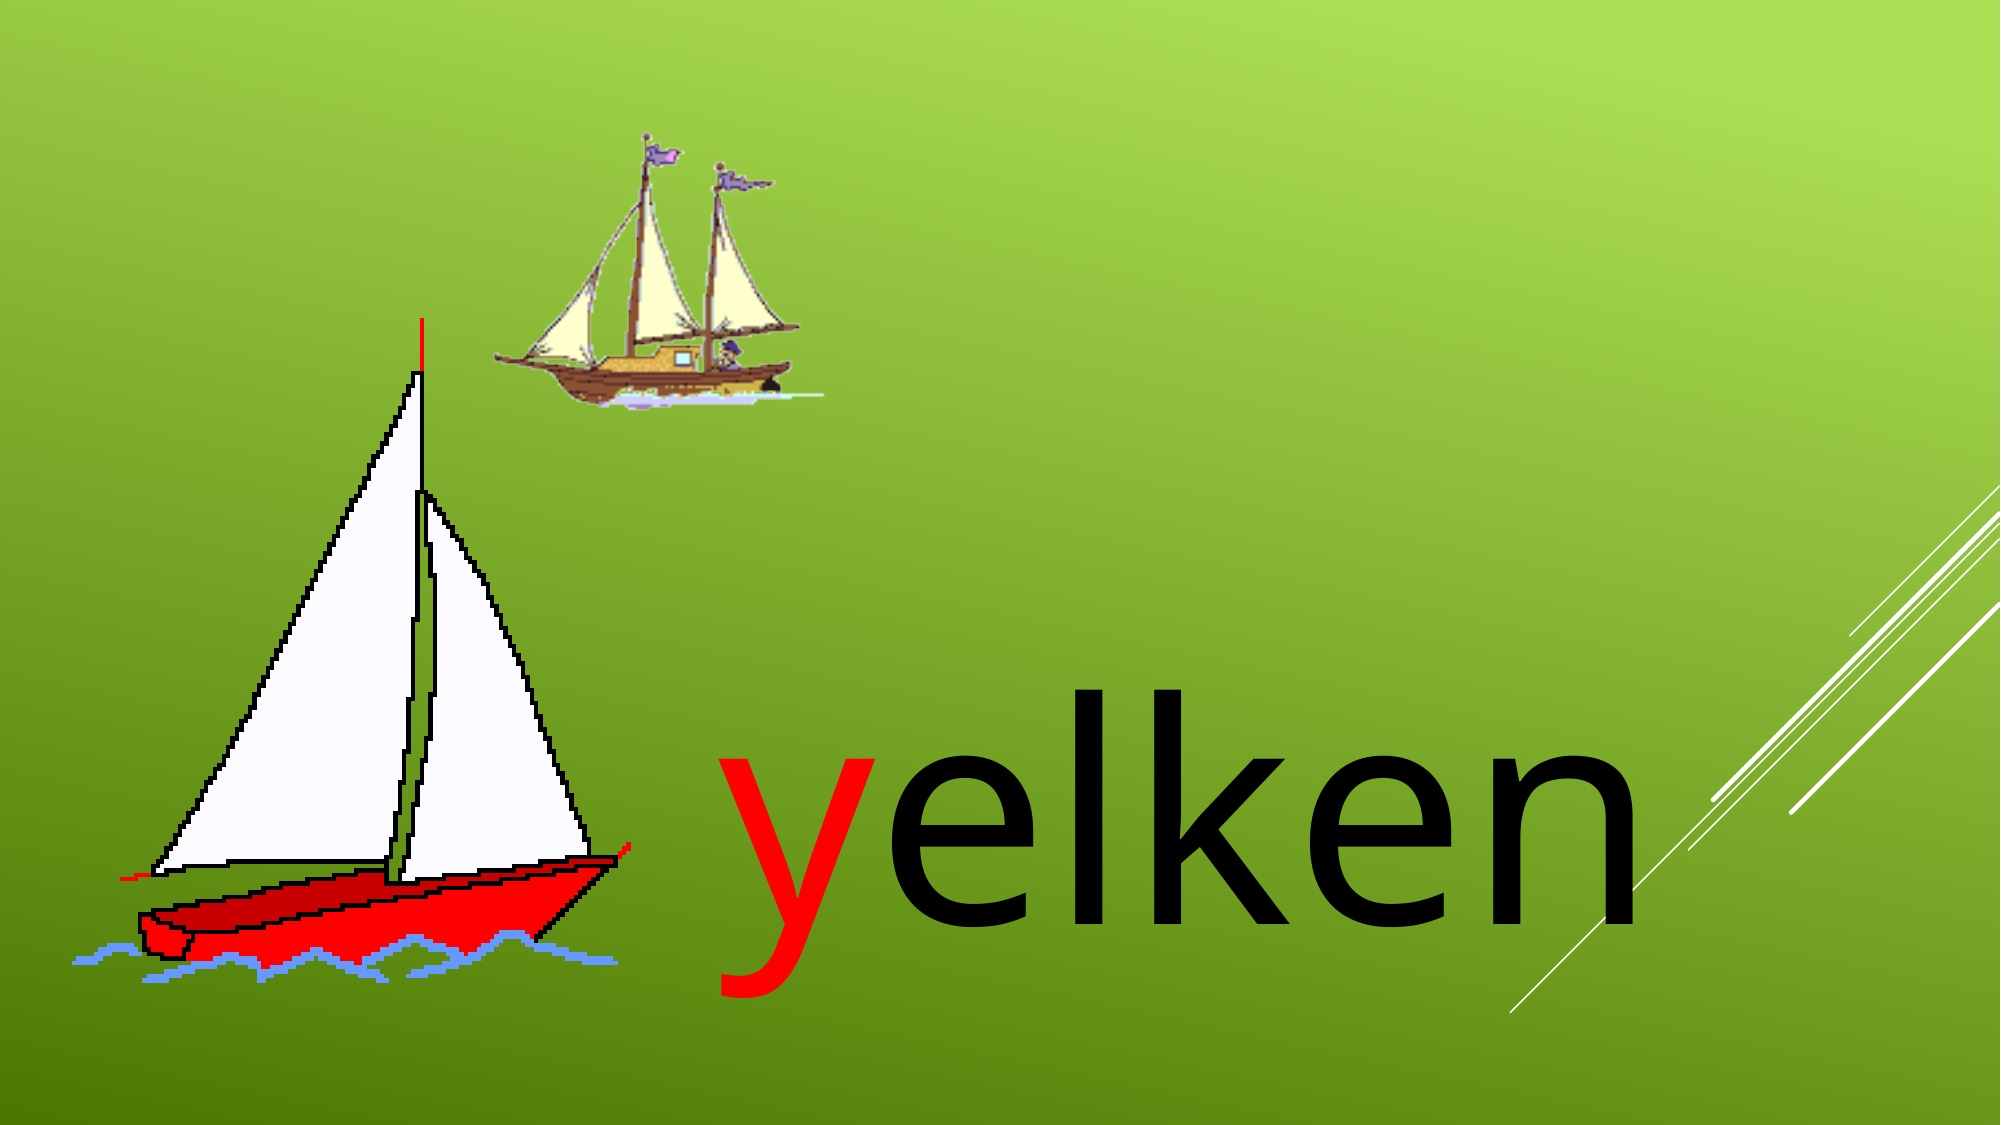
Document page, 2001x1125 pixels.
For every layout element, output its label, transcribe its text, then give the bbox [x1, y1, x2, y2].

list yelken [703, 519, 1800, 1085]
picture [45, 125, 865, 1015]
